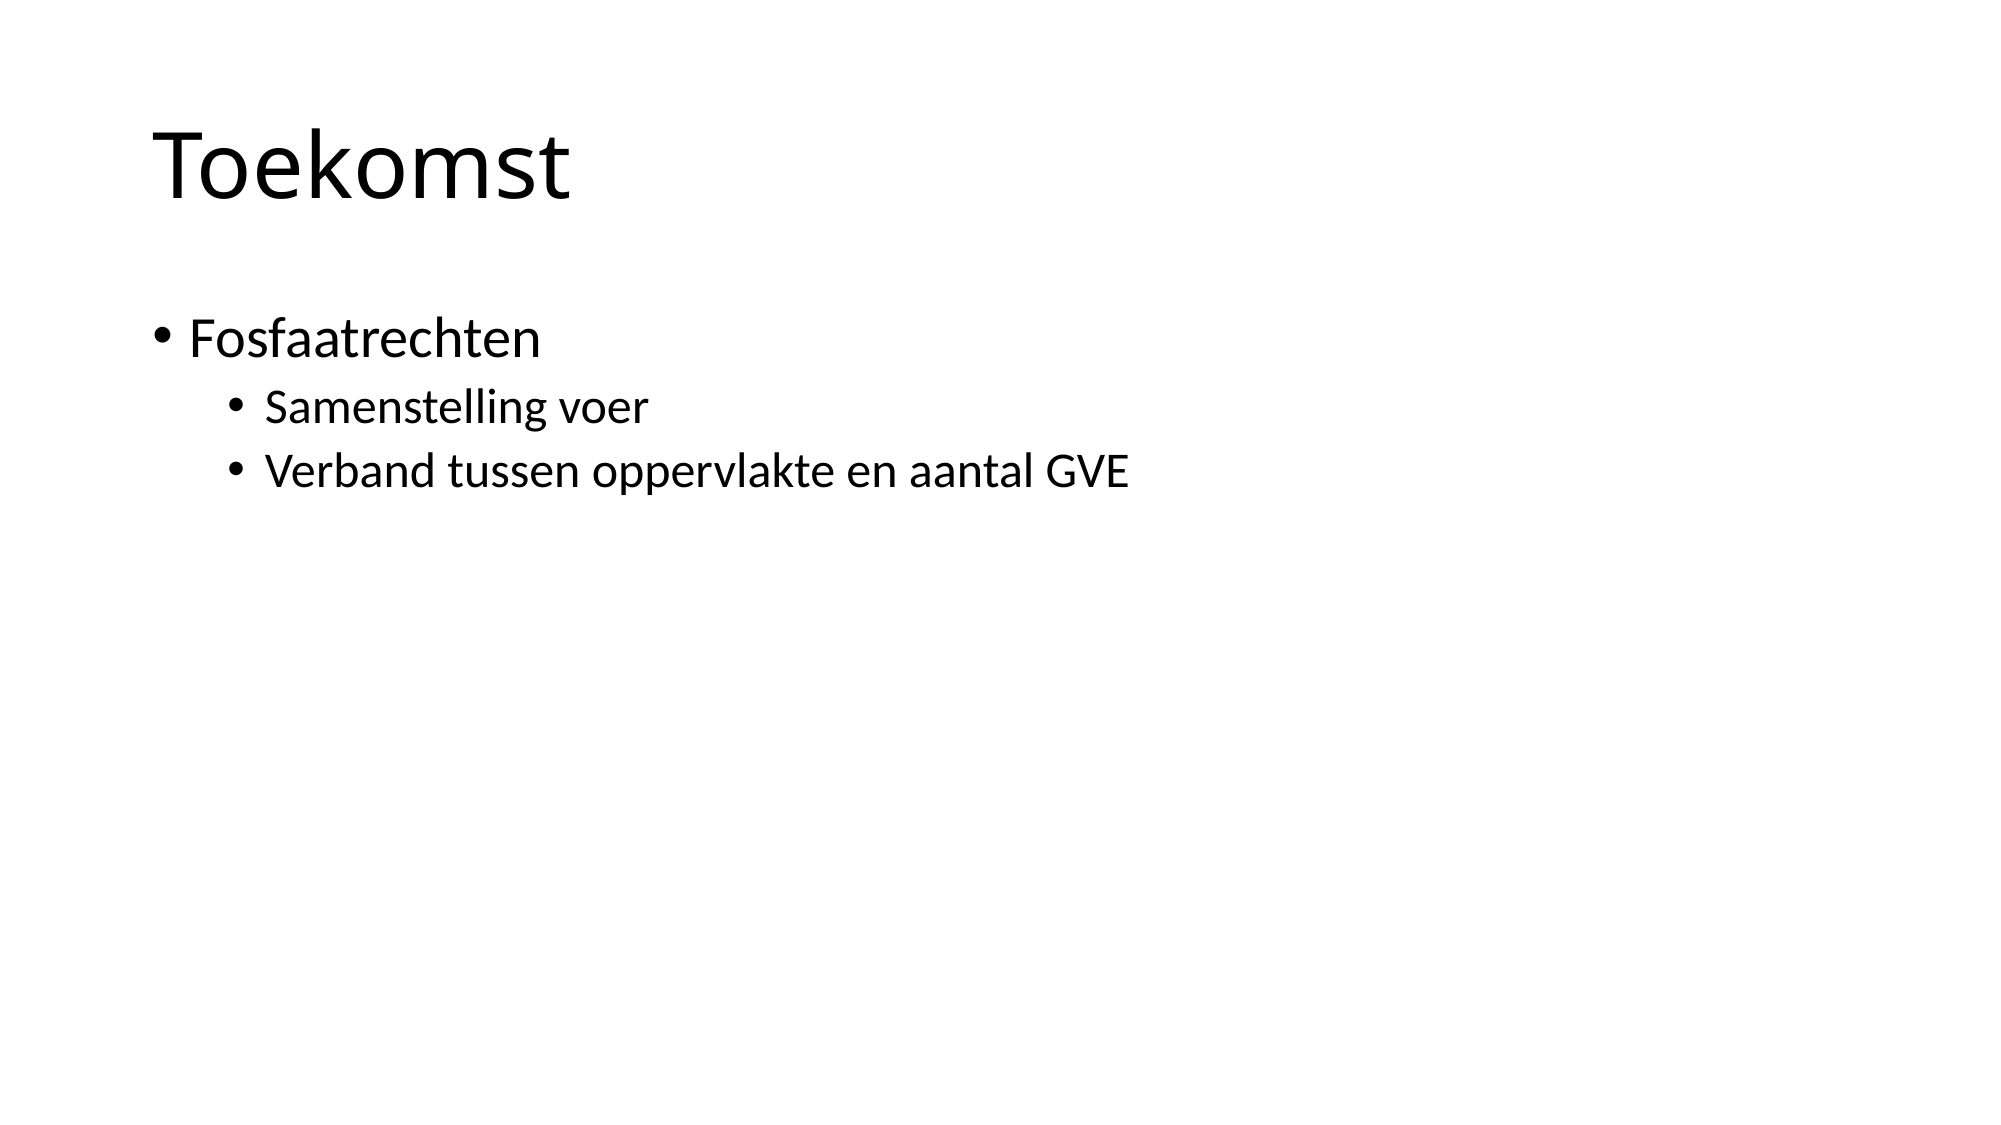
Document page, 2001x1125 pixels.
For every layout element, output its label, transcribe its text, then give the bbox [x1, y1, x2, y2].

title Toekomst [137, 59, 1863, 278]
list Fosfaatrechten Samenstelling voer Verband tussen oppervlakte en aantal GVE [137, 299, 1863, 1014]
